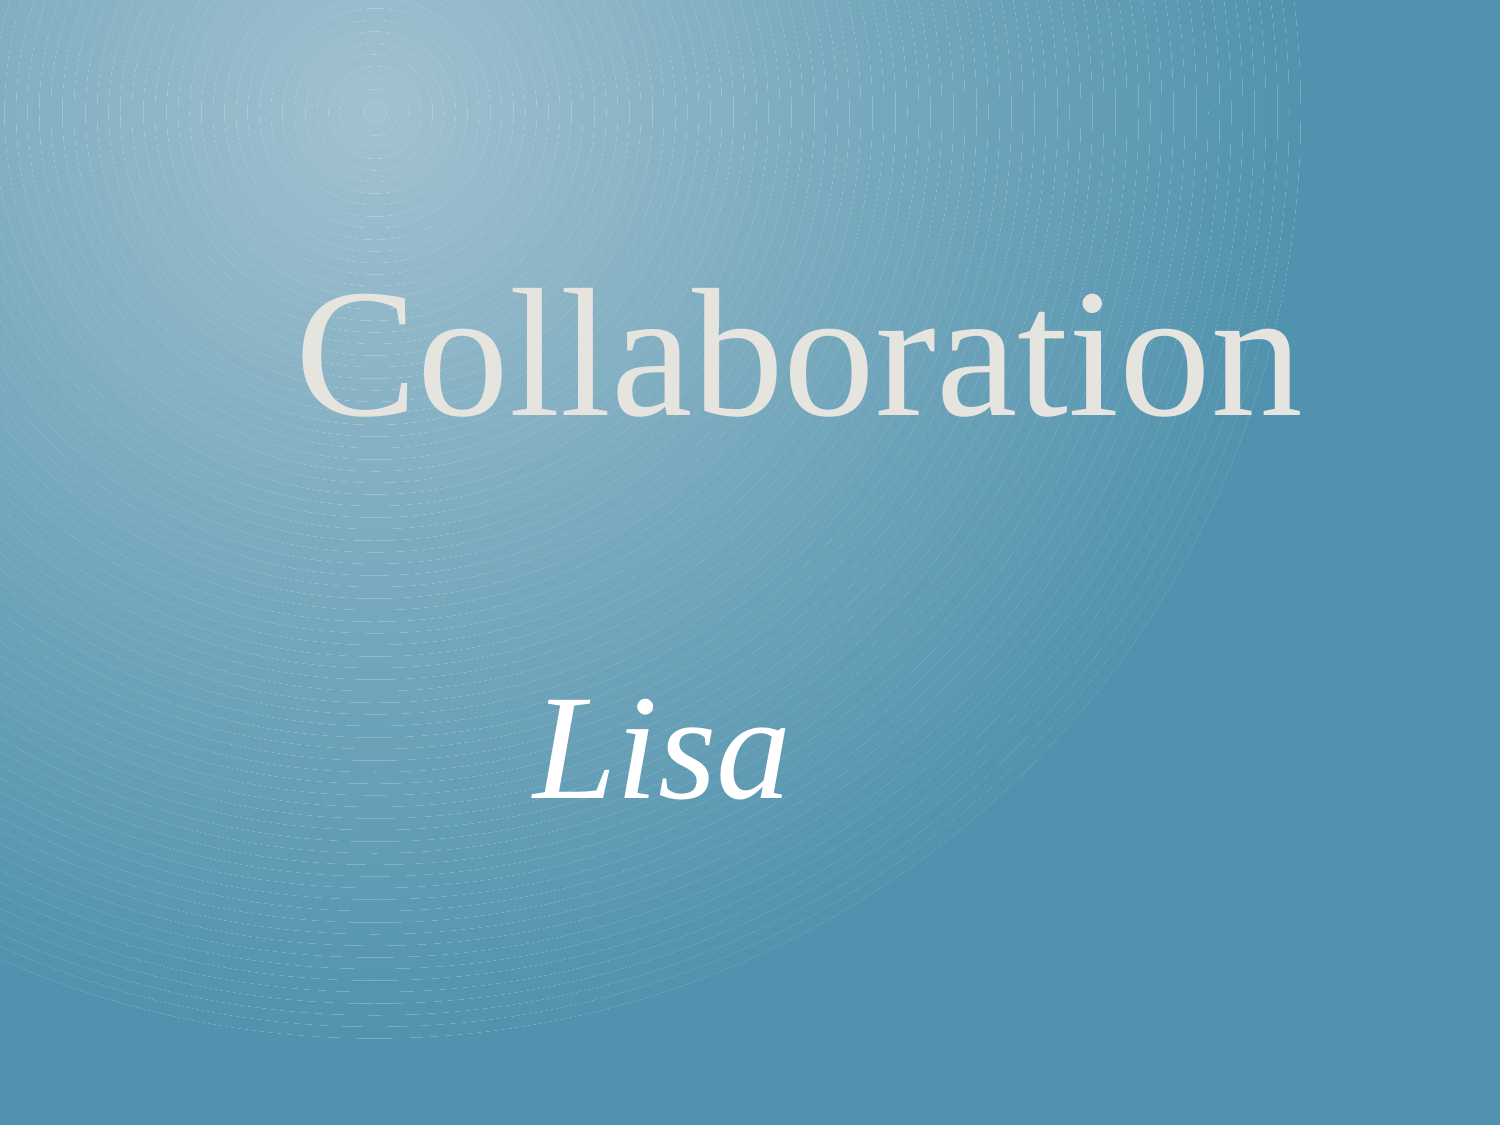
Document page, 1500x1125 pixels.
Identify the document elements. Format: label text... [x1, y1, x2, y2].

title Collaboration [137, 224, 1463, 595]
subtitle Lisa [174, 640, 1188, 825]
